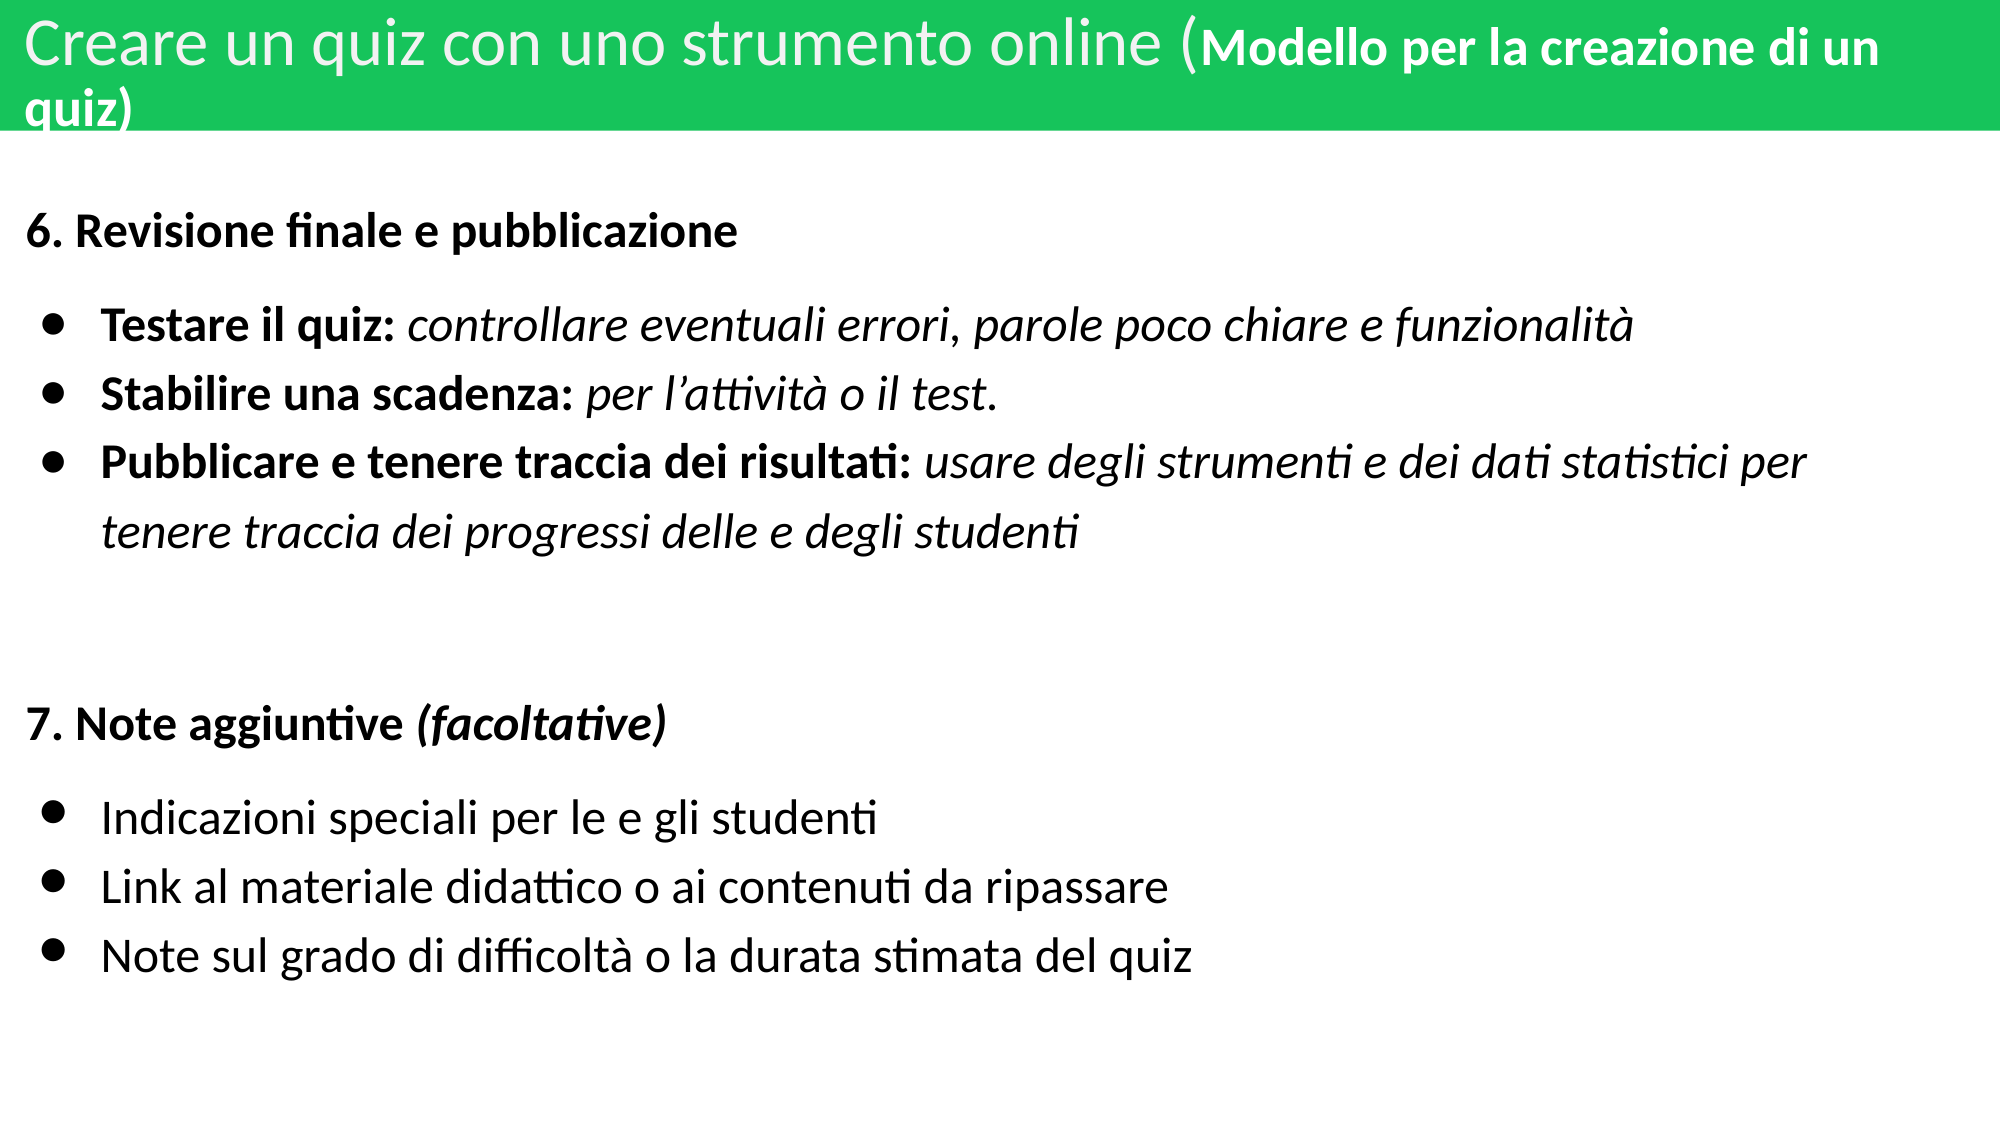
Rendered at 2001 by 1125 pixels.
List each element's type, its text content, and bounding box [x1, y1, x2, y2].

title Creare un quiz con uno strumento online (Modello per la creazione di un quiz) [16, 13, 1976, 131]
text_box 6. Revisione finale e pubblicazione Testare il quiz: controllare eventuali errori, parole poco chiare e funzionalità Stabilire una scadenza: per l’attività o il test. Pubblicare e tenere traccia dei risultati: usare degli strumenti e dei dati statistici per tenere traccia dei progressi delle e degli studenti 7. Note aggiuntive (facoltative) Indicazioni speciali per le e gli studenti Link al materiale didattico o ai contenuti da ripassare Note sul grado di difficoltà o la durata stimata del quiz [10, 173, 1880, 1066]
